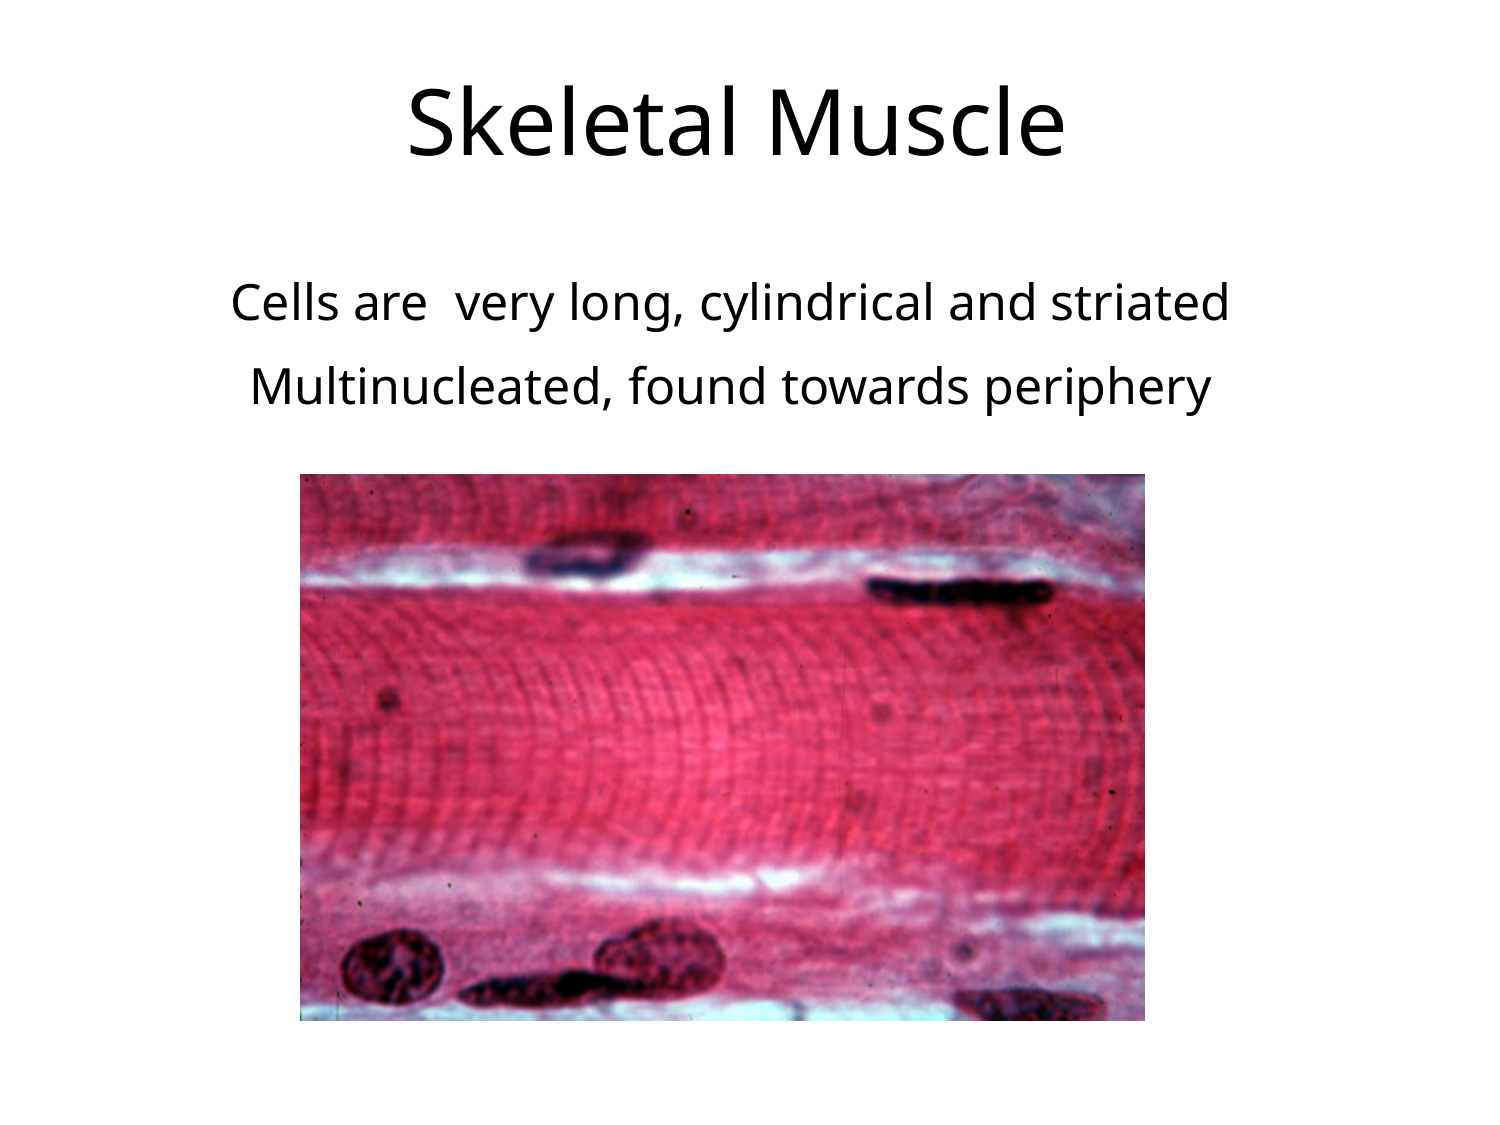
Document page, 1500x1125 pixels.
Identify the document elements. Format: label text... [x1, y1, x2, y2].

picture [299, 474, 1145, 1021]
title Skeletal Muscle [99, 24, 1376, 213]
text_box Cells are very long, cylindrical and striated Multinucleated, found towards periphery [62, 262, 1400, 423]
